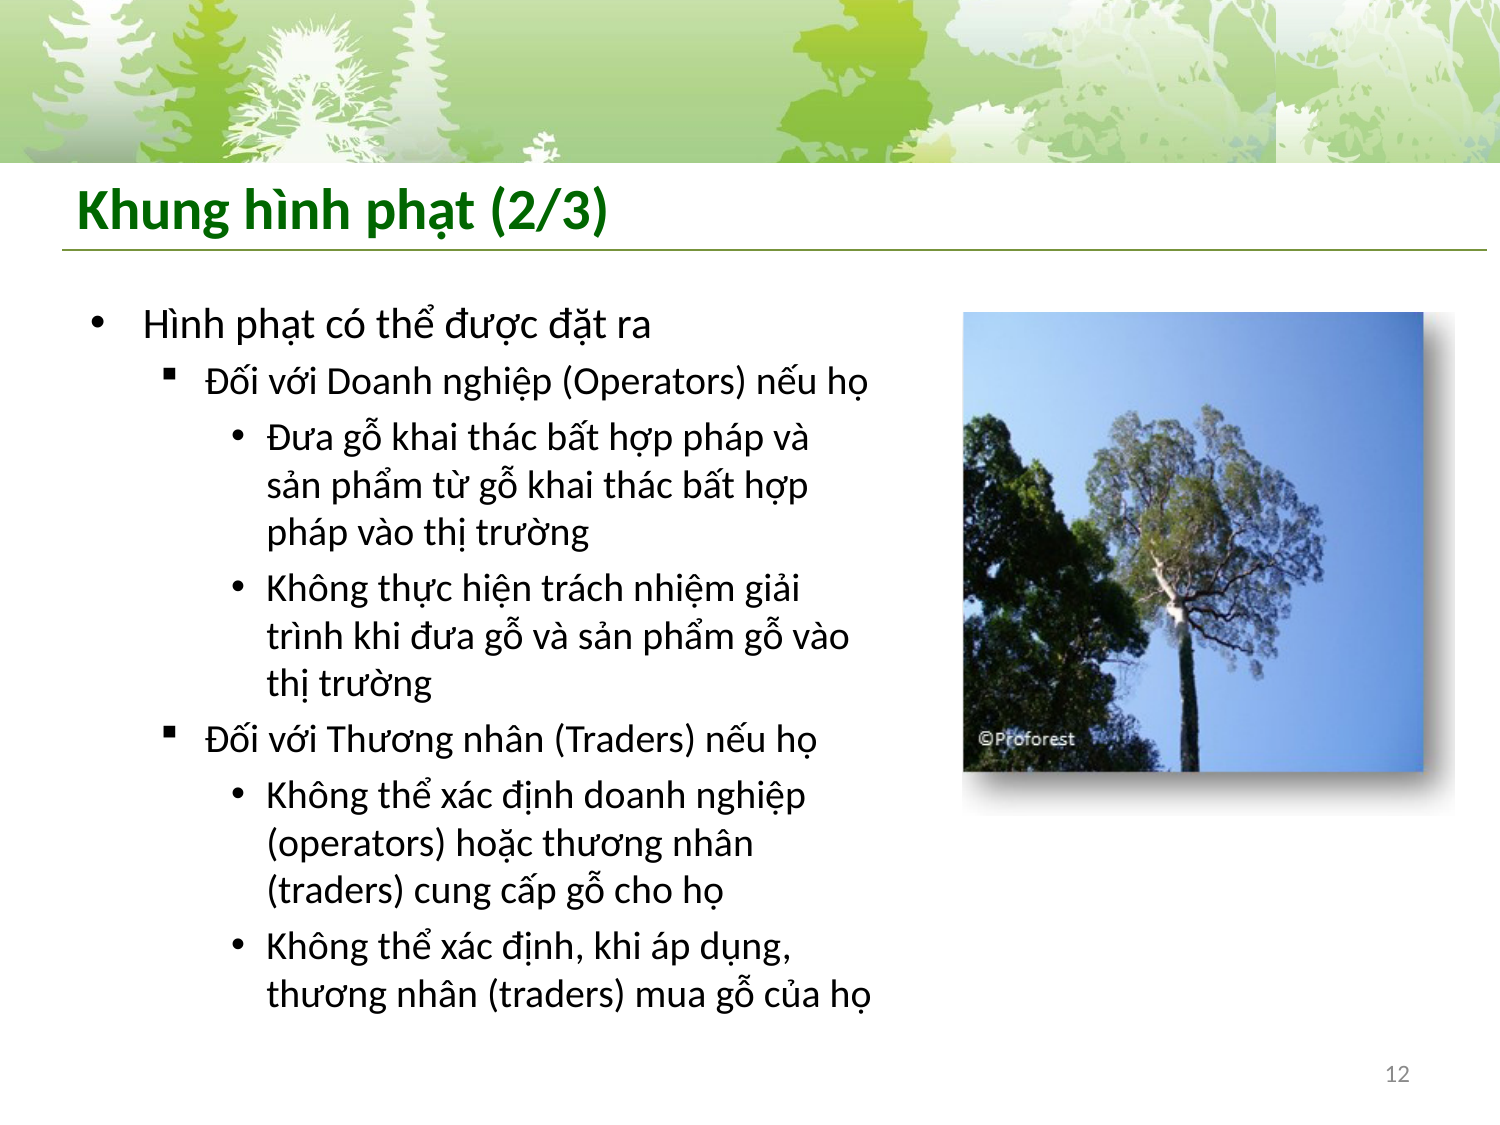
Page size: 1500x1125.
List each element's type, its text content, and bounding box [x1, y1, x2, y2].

title Khung hình phạt (2/3) [62, 174, 1350, 238]
picture [962, 312, 1455, 816]
list Hình phạt có thể được đặt ra Đối với Doanh nghiệp (Operators) nếu họ Đưa gỗ khai thác bất hợp pháp và sản phẩm từ gỗ khai thác bất hợp pháp vào thị trường Không thực hiện trách nhiệm giải trình khi đưa gỗ và sản phẩm gỗ vào thị trường Đối với Thương nhân (Traders) nếu họ Không thể xác định doanh nghiệp (operators) hoặc thương nhân (traders) cung cấp gỗ cho họ Không thể xác định, khi áp dụng, thương nhân (traders) mua gỗ của họ [75, 287, 888, 1063]
picture [0, 0, 1500, 163]
slide_number 12 [1074, 1042, 1425, 1103]
